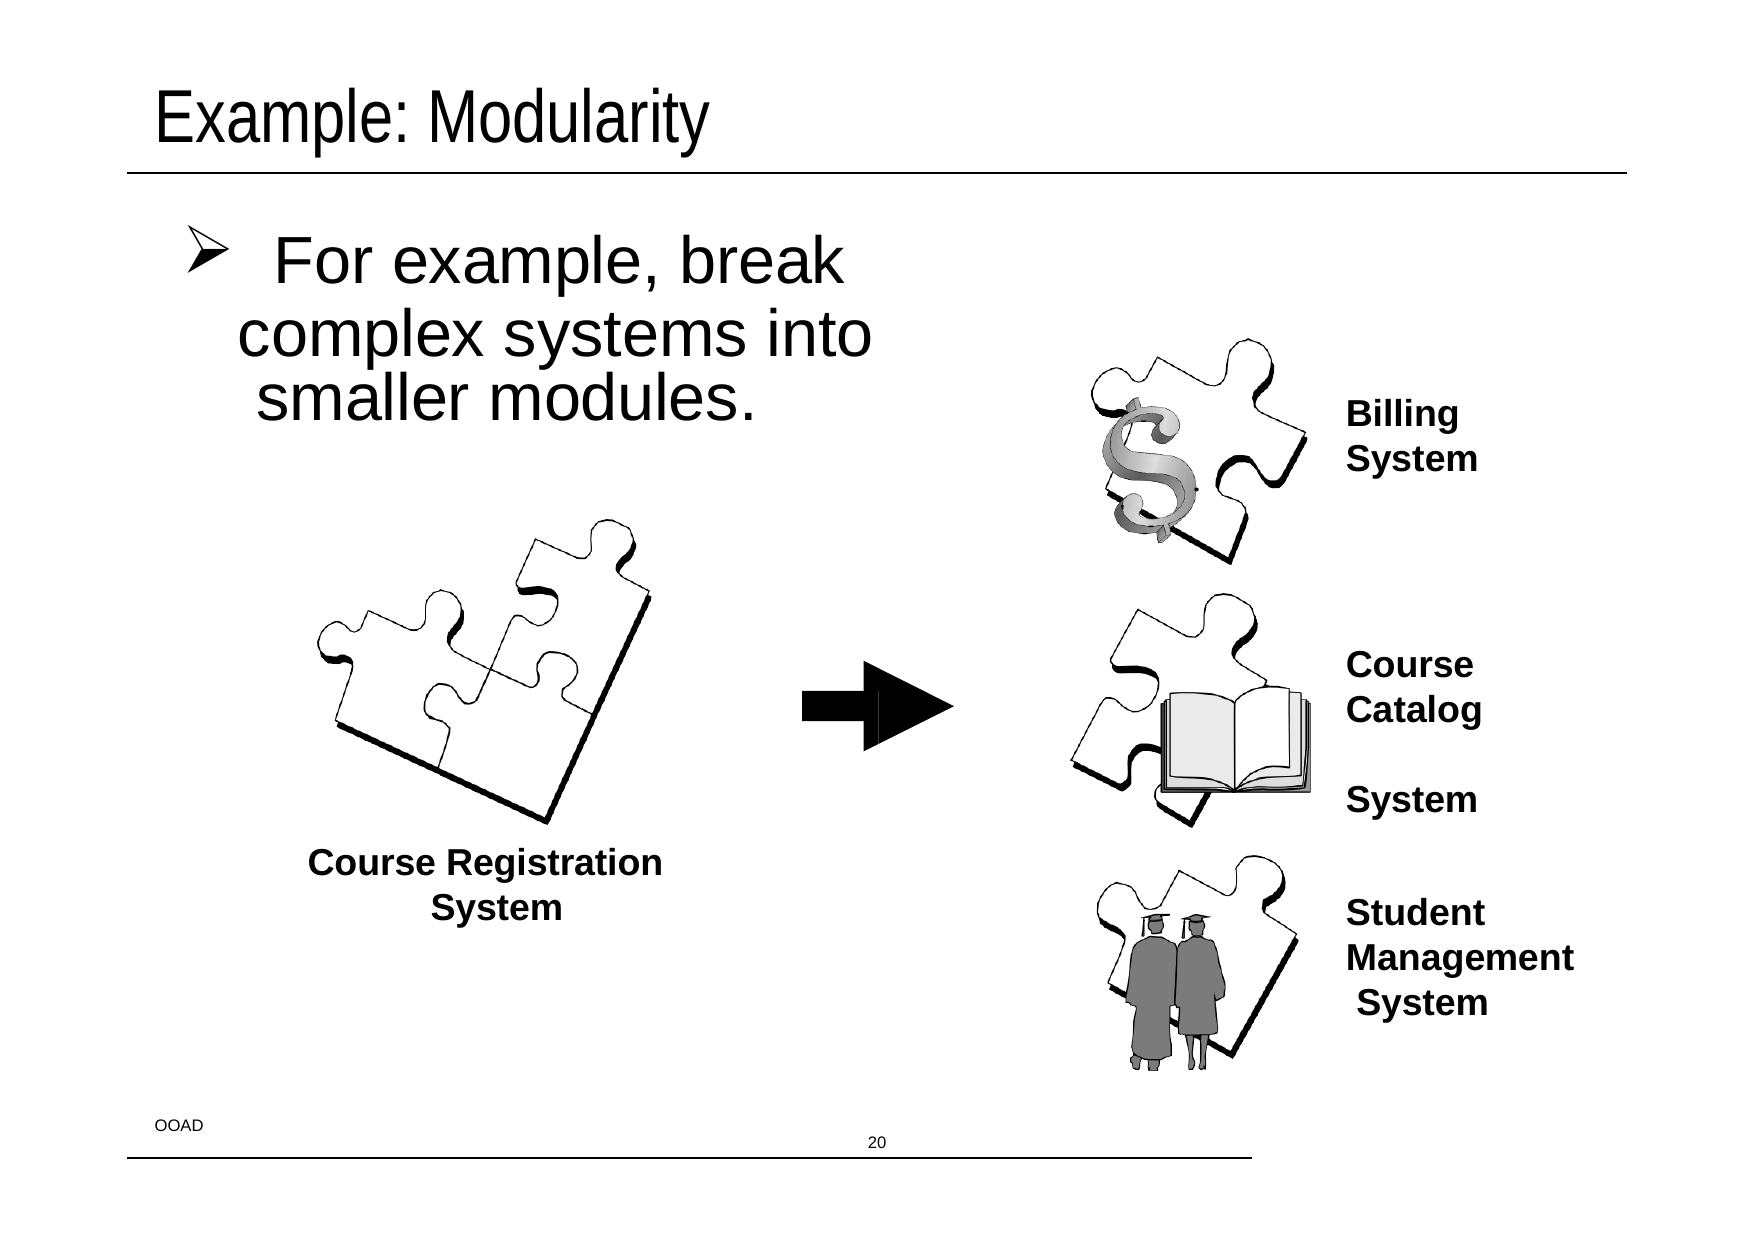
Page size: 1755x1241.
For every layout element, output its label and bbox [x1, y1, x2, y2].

text_box [317, 519, 652, 825]
footer [152, 1116, 207, 1241]
text_box [1091, 338, 1308, 565]
text_box [199, 240, 225, 249]
title [152, 67, 1602, 275]
text_box [1343, 388, 1482, 479]
text_box [180, 240, 877, 434]
text_box [1096, 855, 1299, 1071]
text_box [305, 837, 668, 928]
title [192, 229, 210, 240]
text_box [1070, 593, 1311, 828]
text_box [802, 660, 954, 752]
slide_number [863, 1133, 891, 1241]
text_box [1343, 888, 1578, 1024]
text_box [1343, 639, 1486, 820]
